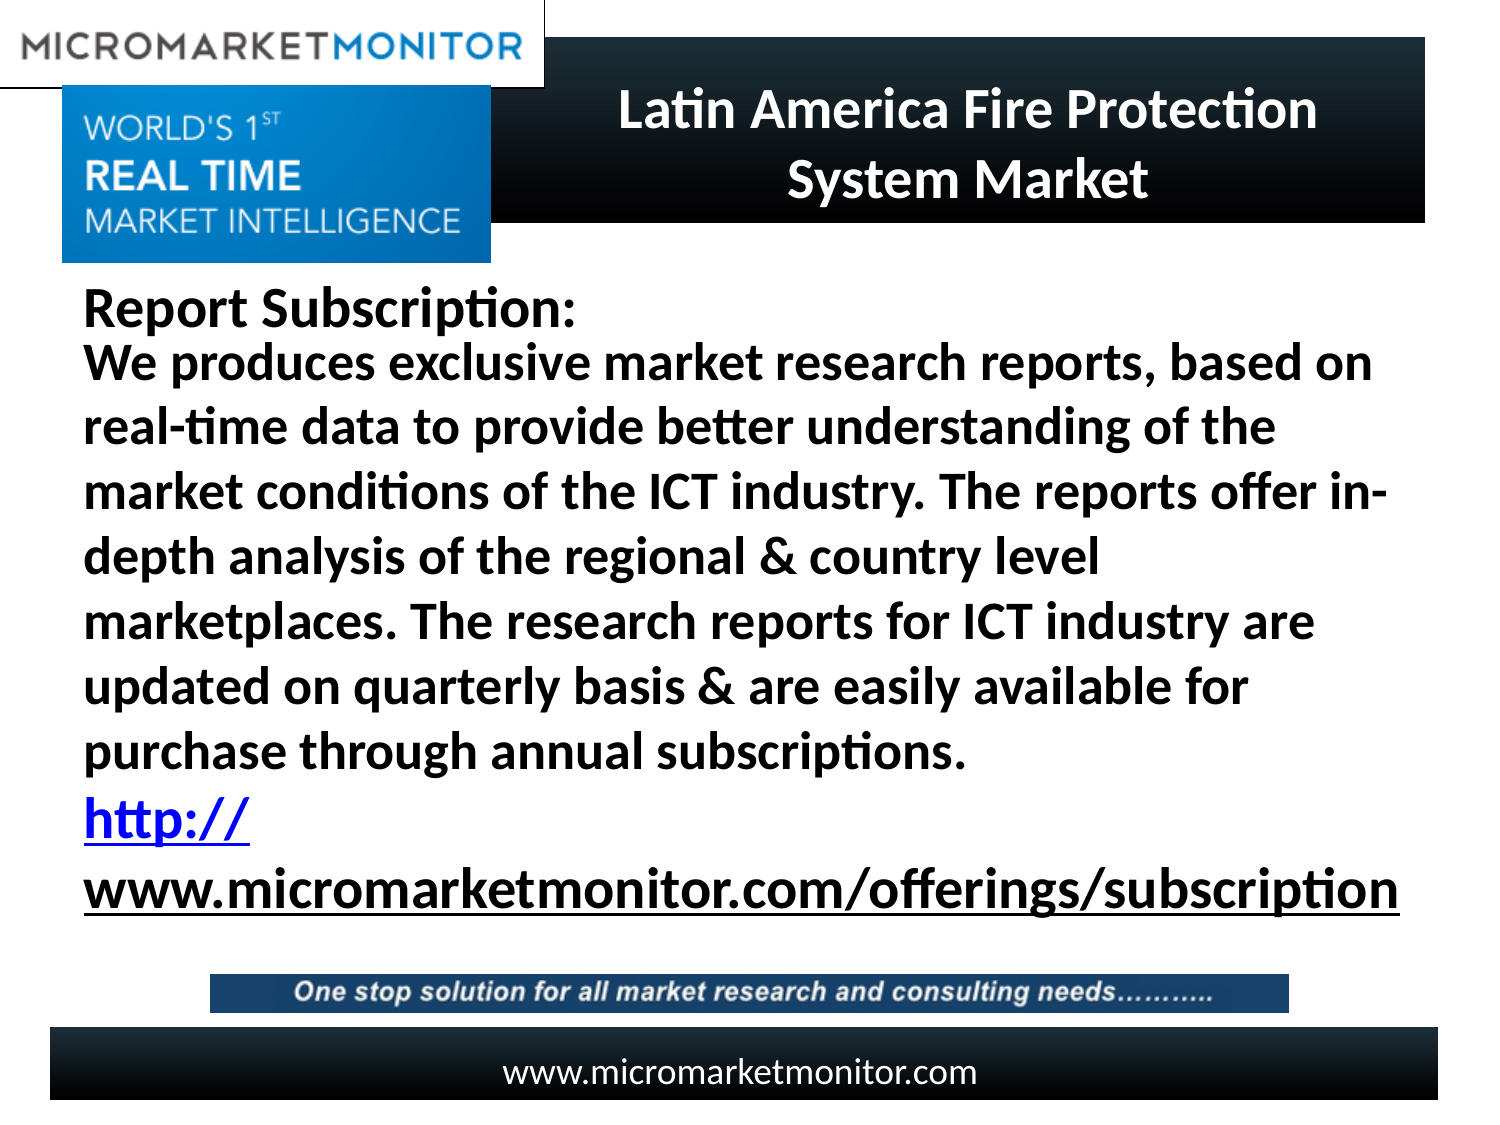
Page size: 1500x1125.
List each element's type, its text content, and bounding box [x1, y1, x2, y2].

picture [0, 0, 1426, 263]
picture [210, 974, 1290, 1013]
text_box We produces exclusive market research reports, based on real-time data to provide better understanding of the market conditions of the ICT industry. The reports offer in-depth analysis of the regional & country level marketplaces. The research reports for ICT industry are updated on quarterly basis & are easily available for purchase through annual subscriptions. http://www.micromarketmonitor.com/offerings/subscription [68, 318, 1419, 998]
picture [49, 1027, 1438, 1101]
title Report Subscription: [68, 262, 1344, 346]
